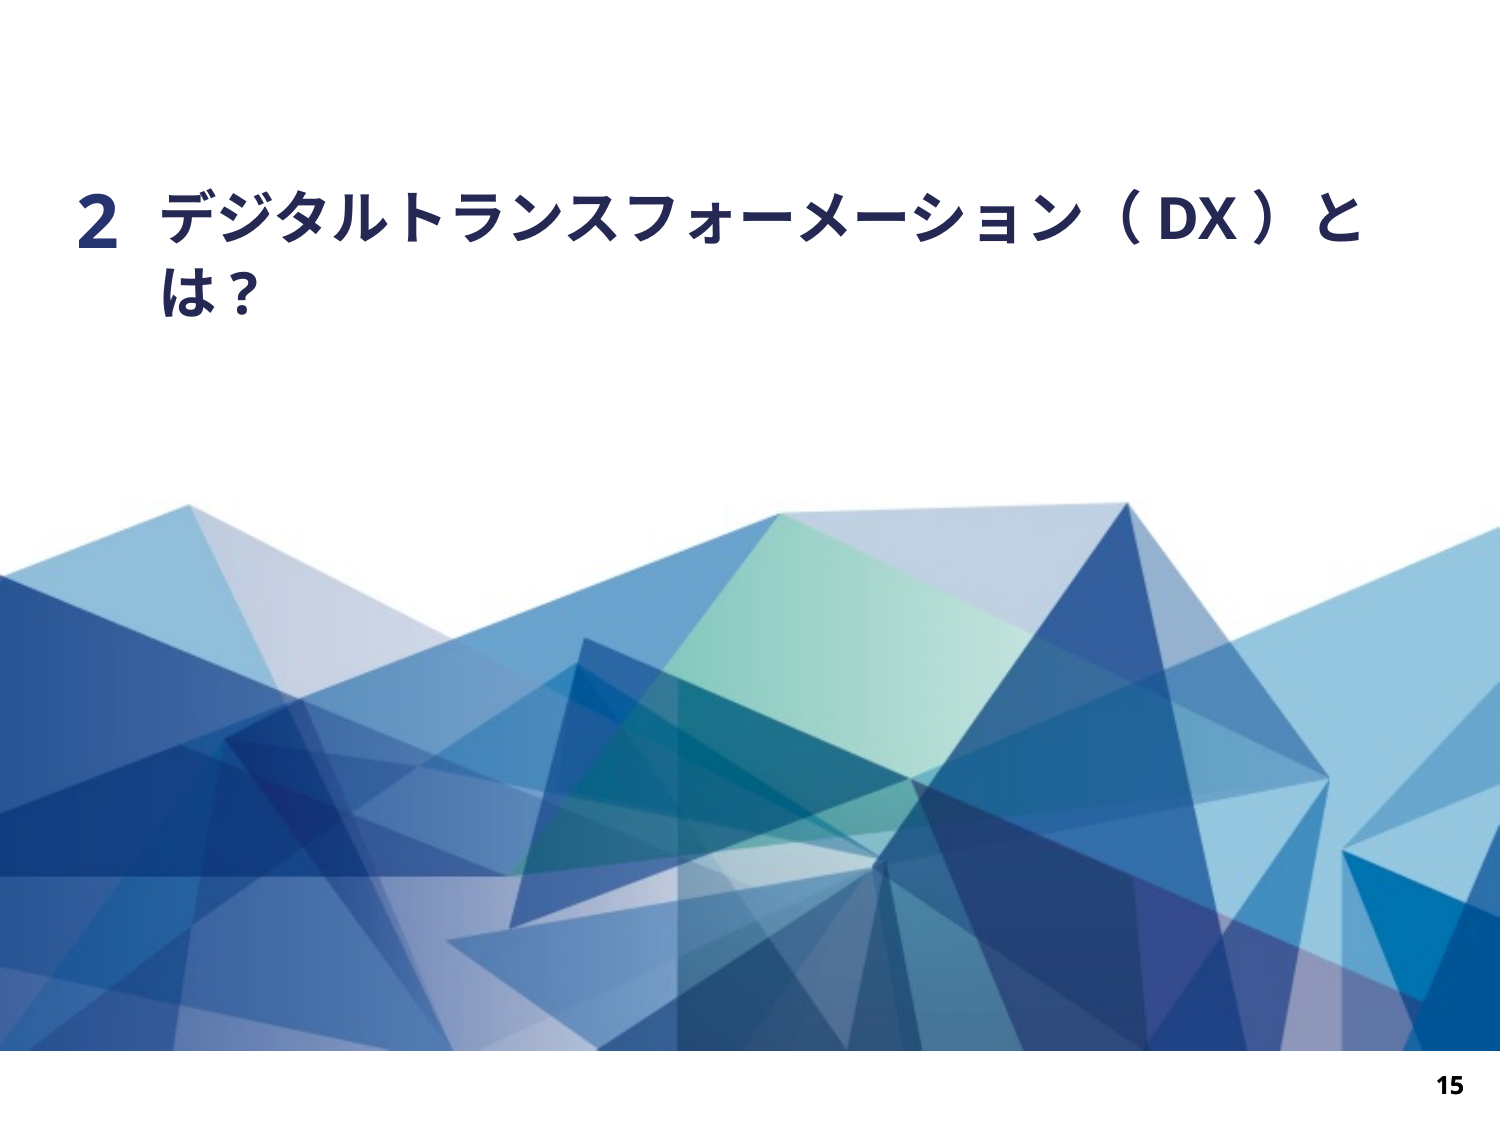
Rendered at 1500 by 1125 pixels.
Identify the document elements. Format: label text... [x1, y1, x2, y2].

list 2 [61, 166, 163, 270]
title デジタルトランスフォーメーション（DX）とは? [143, 169, 1475, 370]
picture [0, 0, 1500, 1051]
